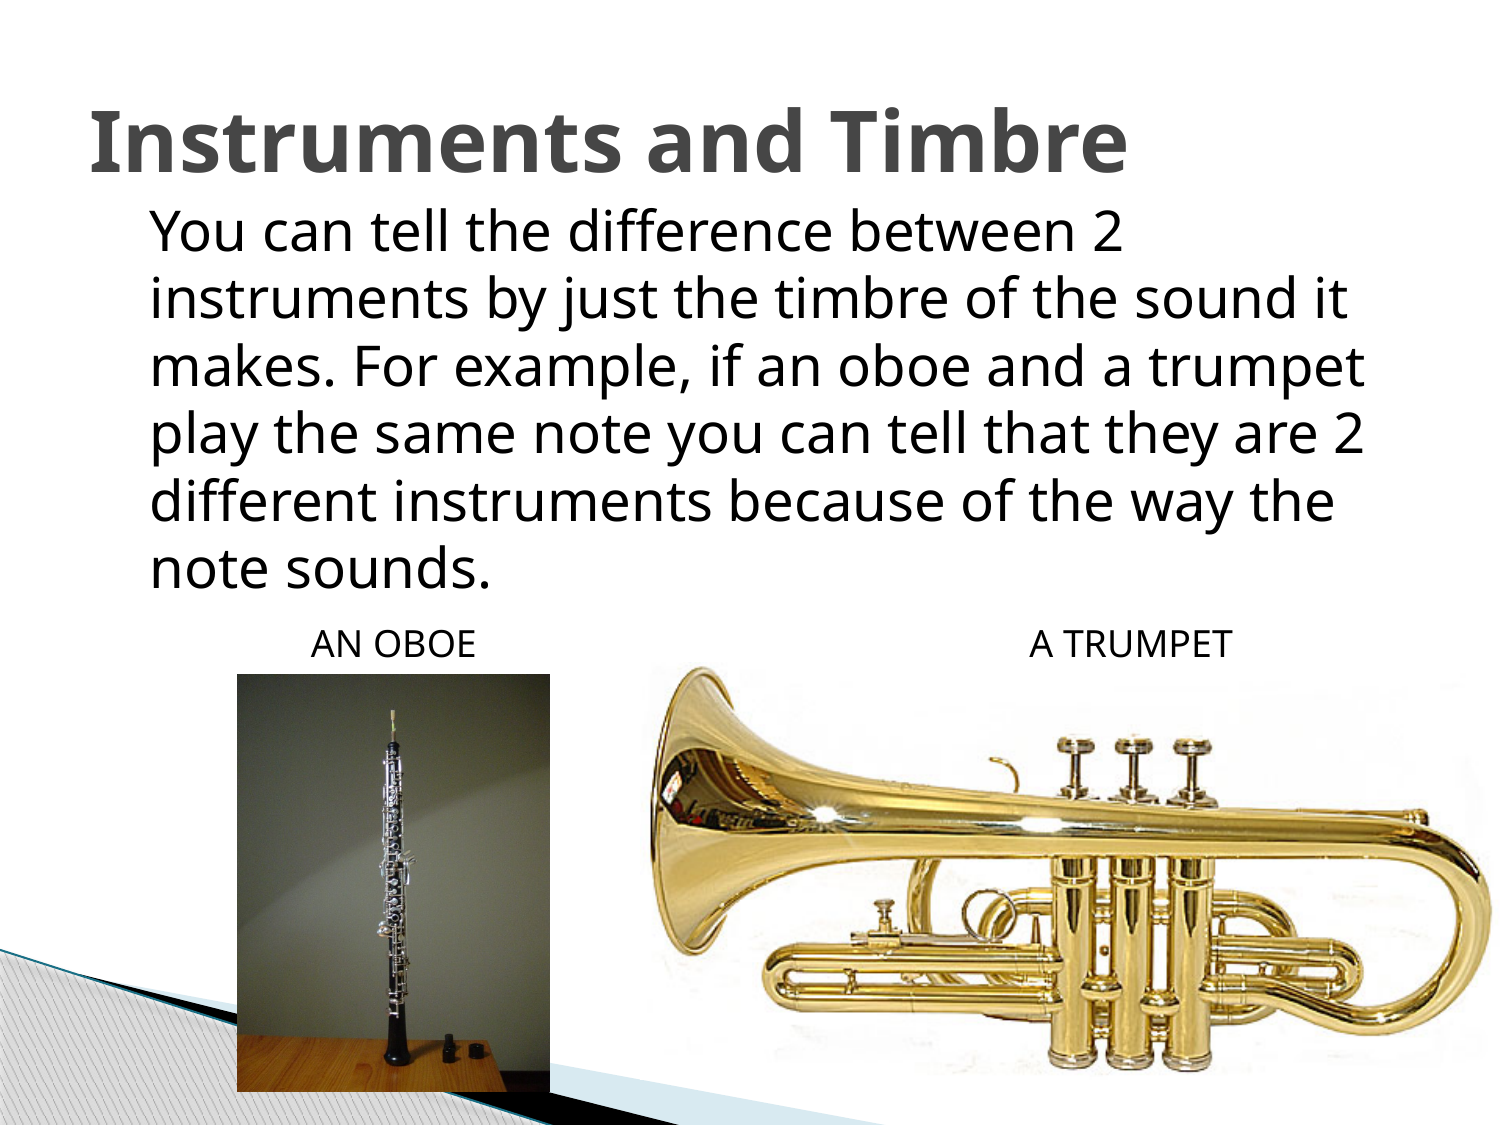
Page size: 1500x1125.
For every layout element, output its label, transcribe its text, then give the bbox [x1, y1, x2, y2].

title Instruments and Timbre [75, 45, 1425, 233]
text_box A TRUMPET [799, 612, 1463, 662]
list You can tell the difference between 2 instruments by just the timbre of the sound it makes. For example, if an oboe and a trumpet play the same note you can tell that they are 2 different instruments because of the way the note sounds. [75, 233, 1425, 930]
picture [237, 674, 551, 1092]
picture [640, 662, 1500, 1080]
text_box AN OBOE [150, 612, 638, 673]
